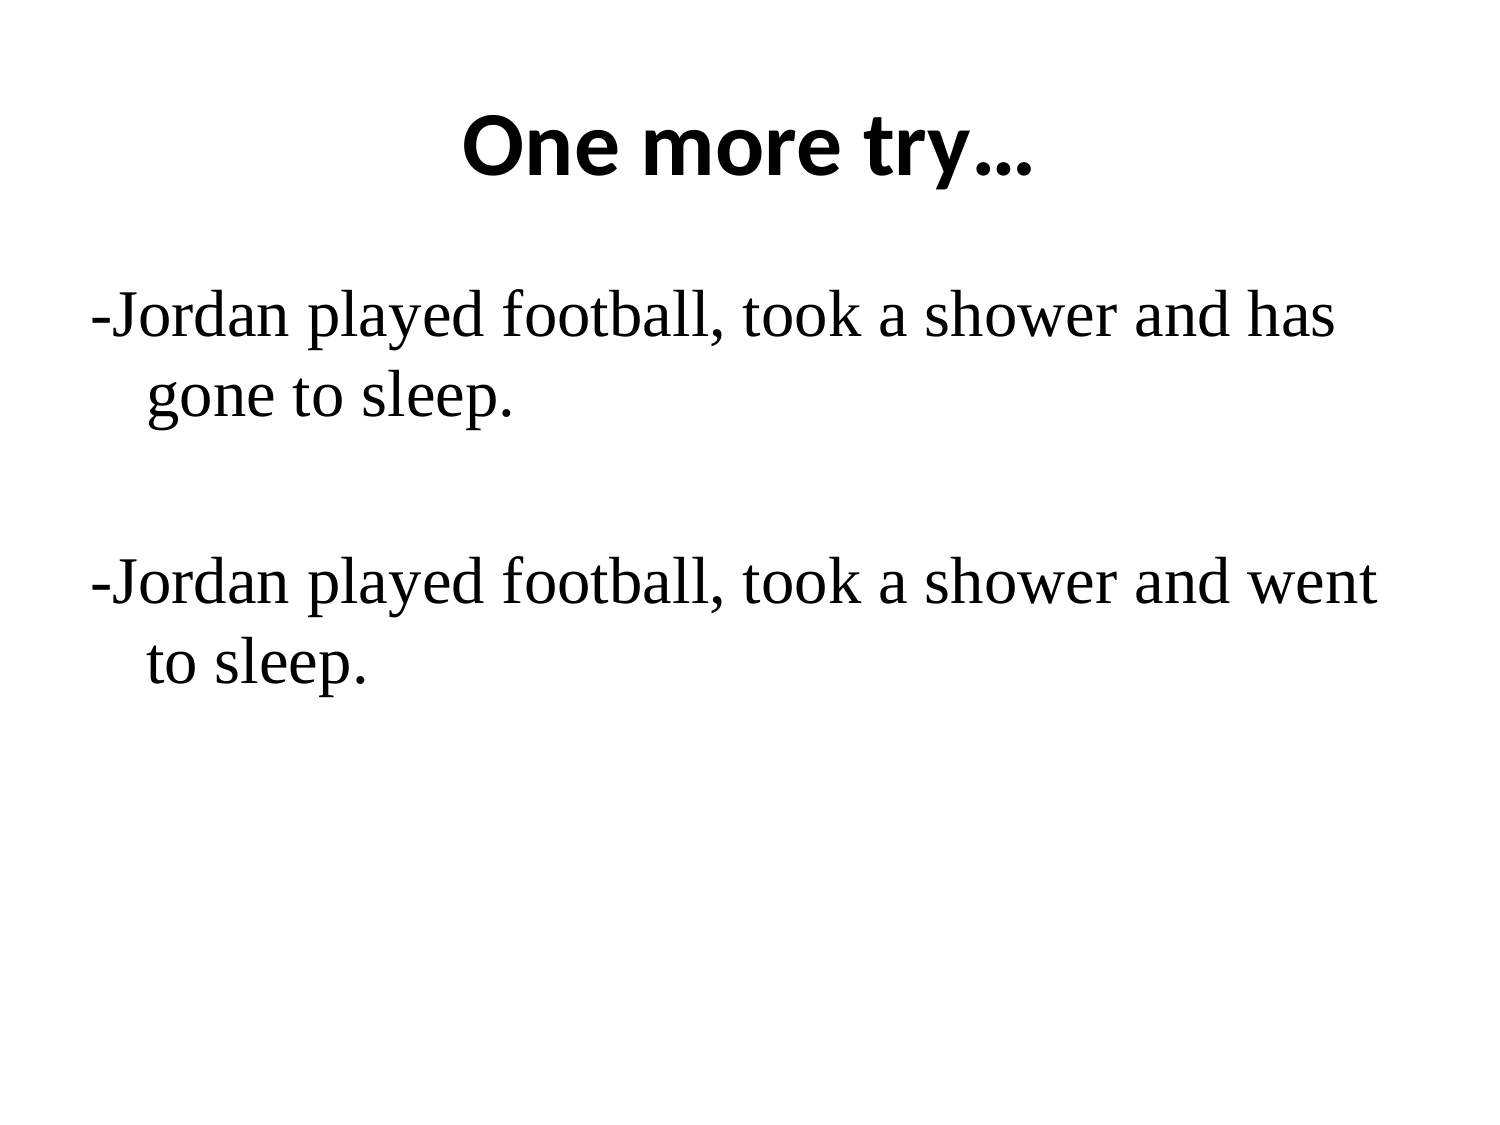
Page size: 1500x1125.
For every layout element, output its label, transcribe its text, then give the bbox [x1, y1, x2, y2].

title One more try… [74, 44, 1426, 233]
list -Jordan played football, took a shower and has gone to sleep. -Jordan played football, took a shower and went to sleep. [74, 262, 1426, 1006]
